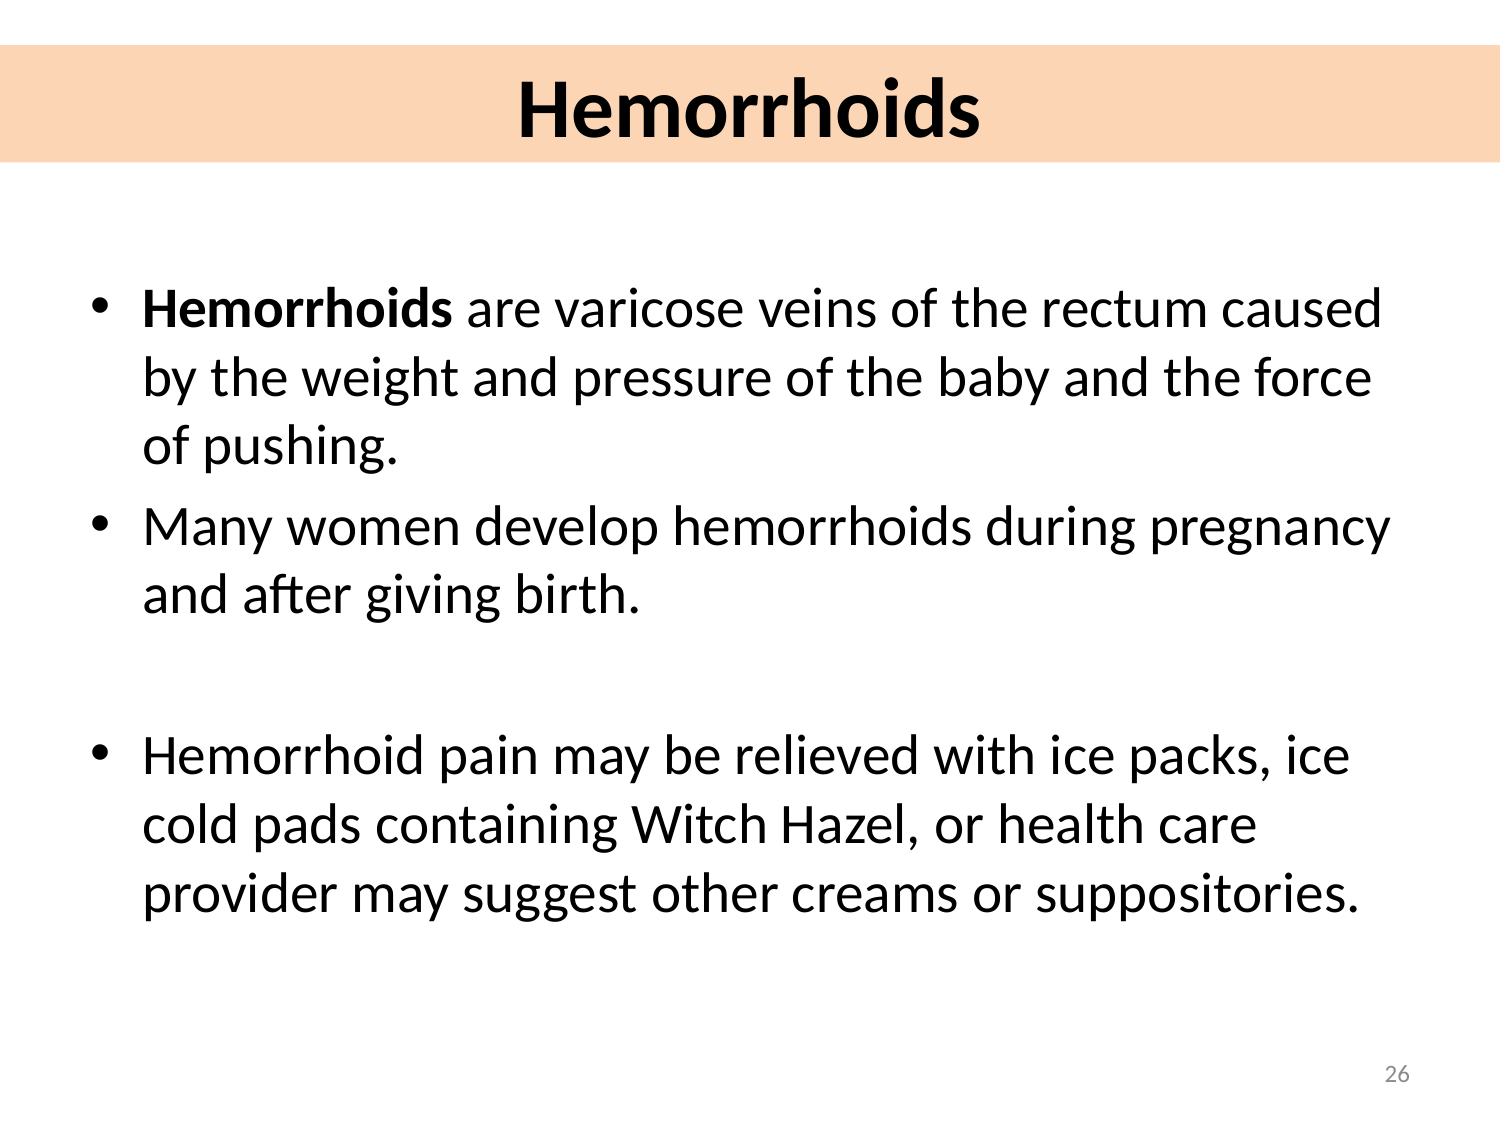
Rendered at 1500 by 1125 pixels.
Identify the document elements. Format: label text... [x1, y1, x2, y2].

list Hemorrhoids are varicose veins of the rectum caused by the weight and pressure of the baby and the force of pushing. Many women develop hemorrhoids during pregnancy and after giving birth. Hemorrhoid pain may be relieved with ice packs, ice cold pads containing Witch Hazel, or health care provider may suggest other creams or suppositories. [75, 262, 1425, 1005]
title Hemorrhoids [0, 45, 1500, 163]
slide_number 26 [1074, 1042, 1425, 1103]
